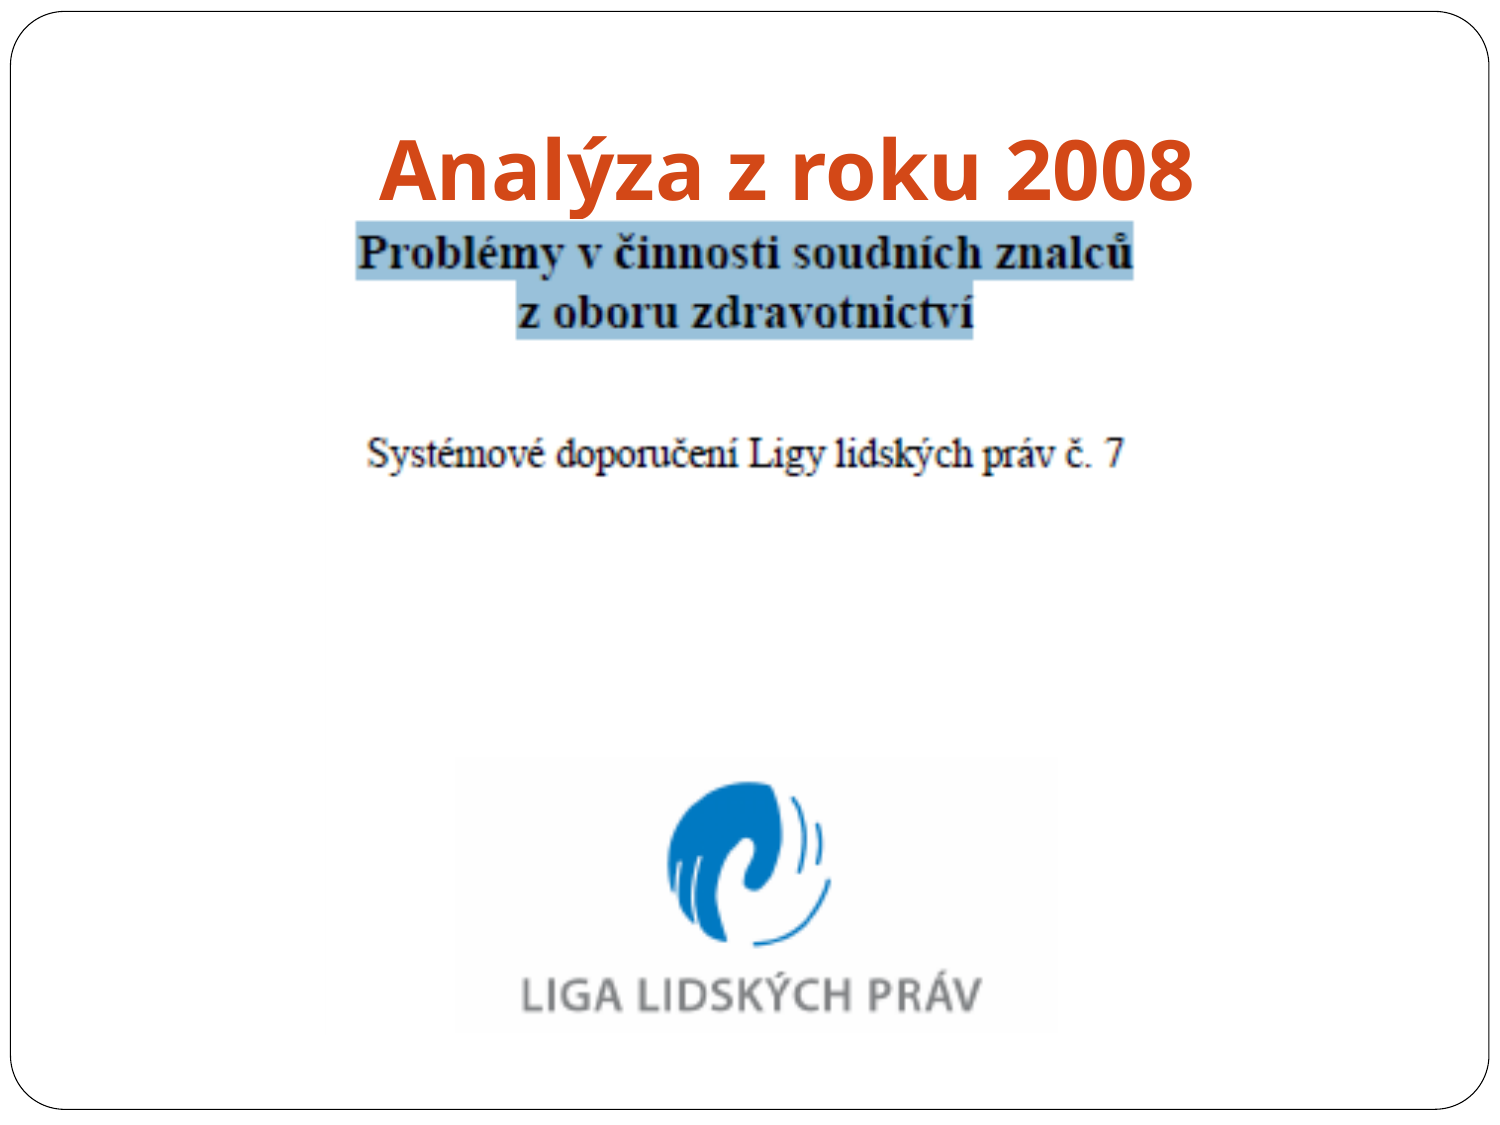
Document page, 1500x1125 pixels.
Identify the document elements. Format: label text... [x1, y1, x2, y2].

text_box Analýza z roku 2008 [150, 45, 1425, 233]
picture [324, 219, 1176, 1035]
